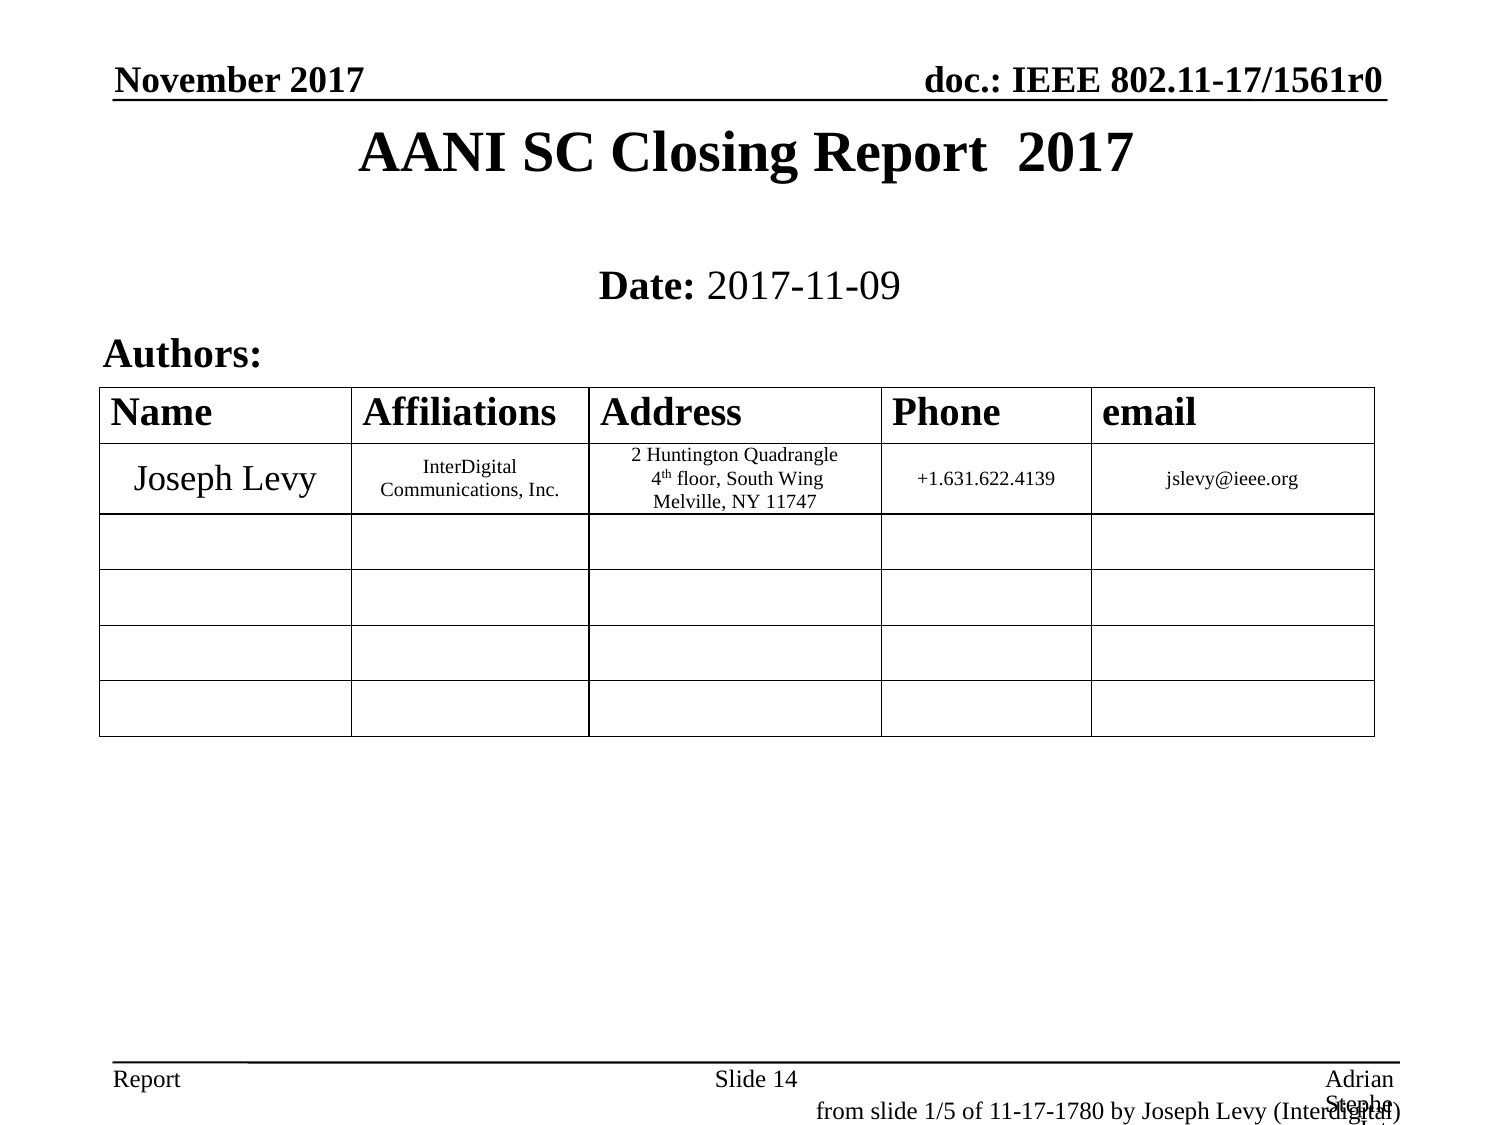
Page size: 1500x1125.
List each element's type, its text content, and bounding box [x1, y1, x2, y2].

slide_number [114, 54, 374, 101]
footer Adrian Stephens, Intel Corporation [1324, 1061, 1402, 1087]
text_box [84, 386, 1404, 792]
slide_number Slide 14 [711, 1061, 801, 1093]
text_box Date: 2017-11-09 [112, 249, 1388, 313]
text_box AANI SC Closing Report 2017 [31, 106, 1463, 281]
text_box Authors: [87, 318, 325, 381]
text_box from slide 1/5 of 11-17-1780 by Joseph Levy (Interdigital) [343, 1087, 1417, 1125]
